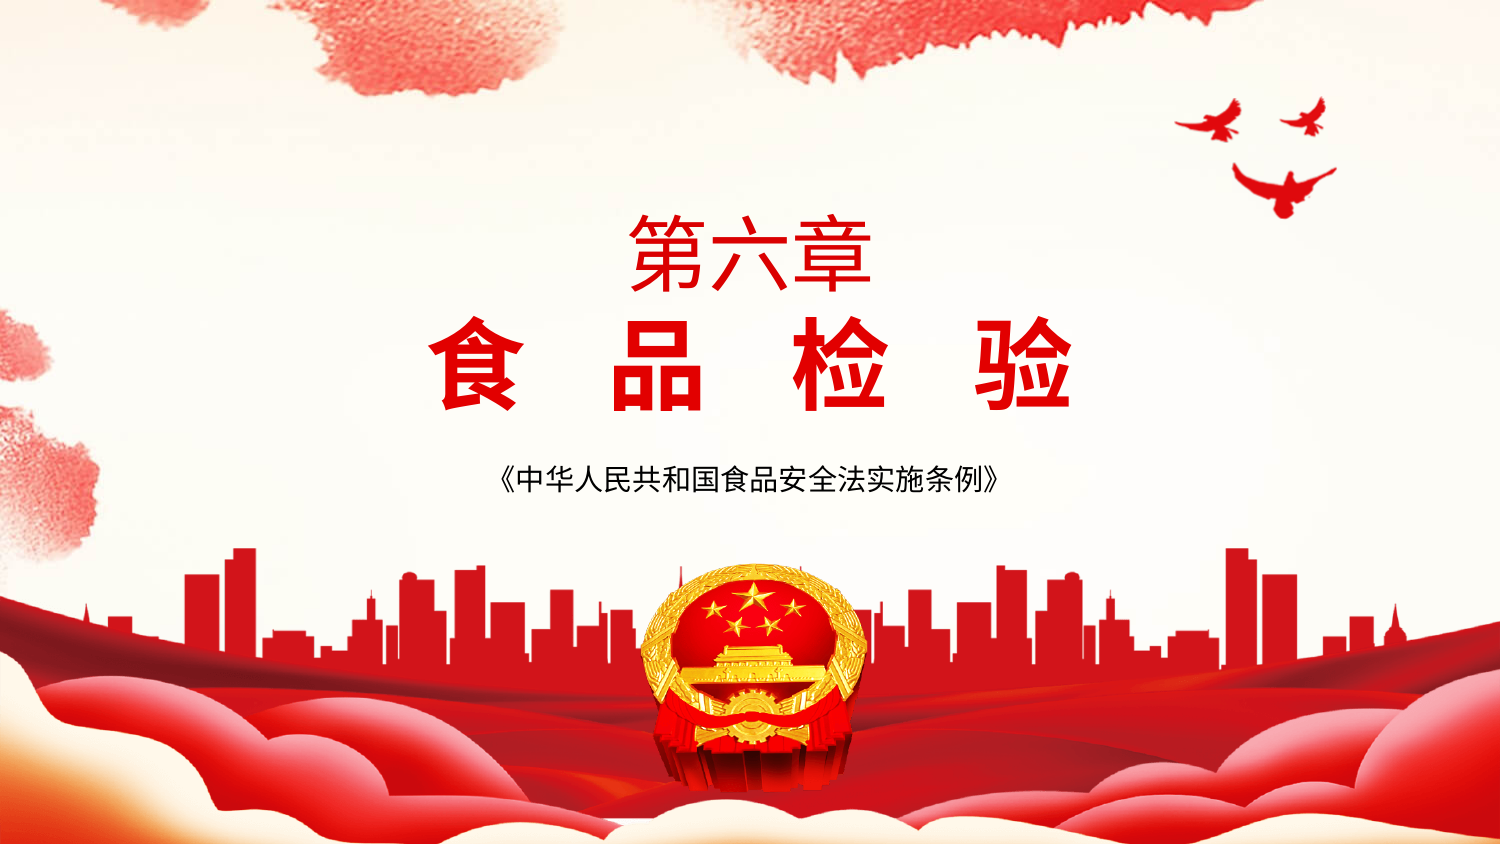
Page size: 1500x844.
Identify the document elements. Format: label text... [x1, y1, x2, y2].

text_box 第六章 [575, 171, 926, 308]
text_box 食 品 检 验 [199, 296, 1300, 428]
picture [0, 0, 1500, 844]
text_box 《中华人民共和国食品安全法实施条例》 [440, 446, 1060, 490]
